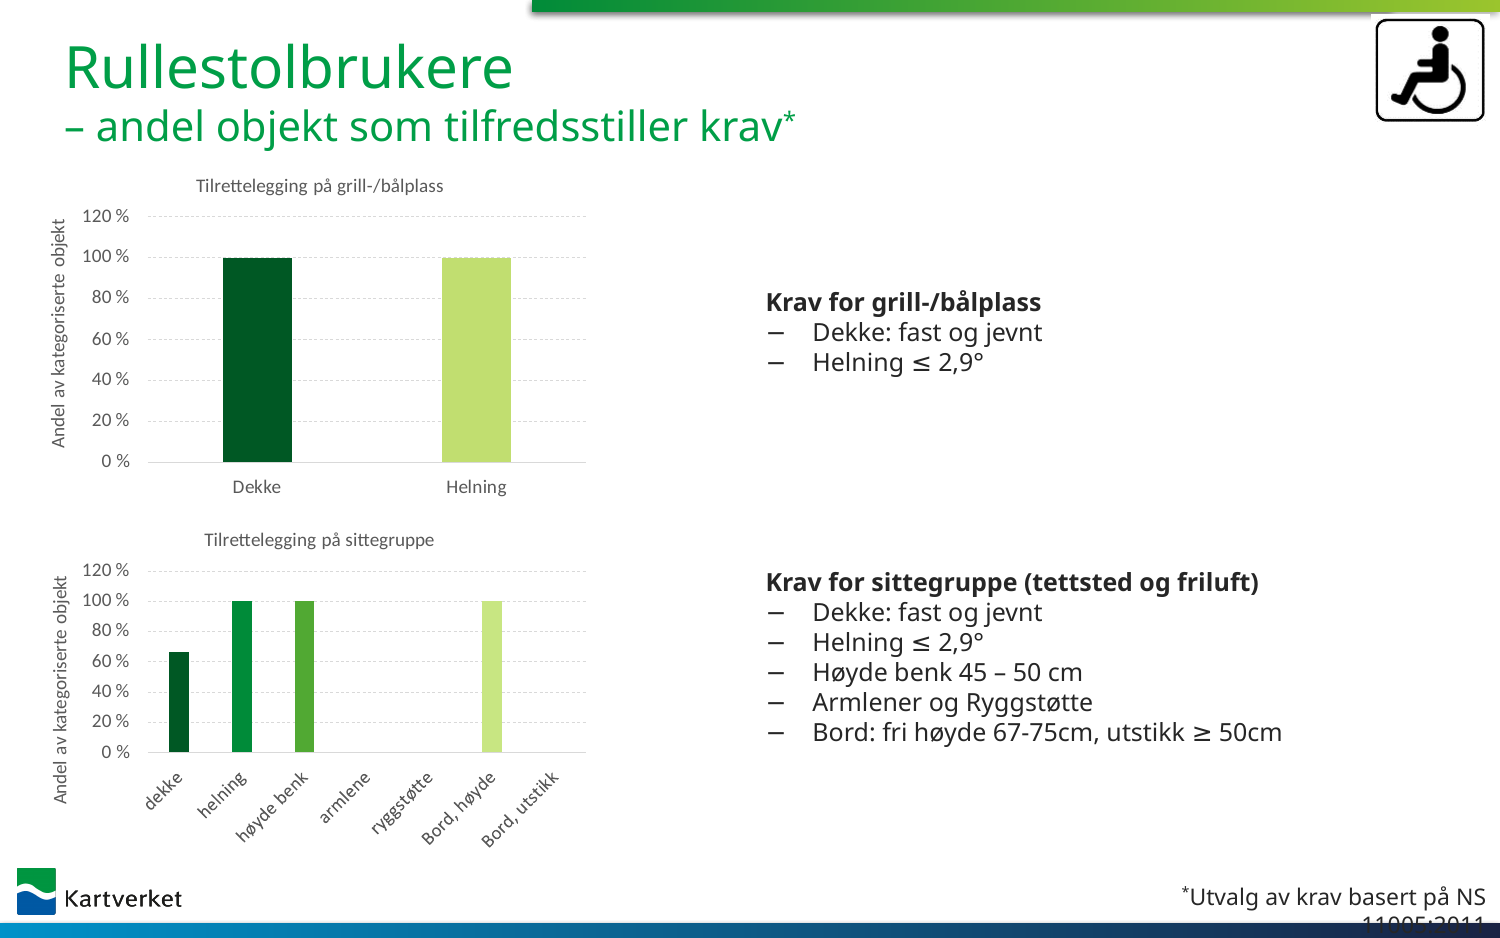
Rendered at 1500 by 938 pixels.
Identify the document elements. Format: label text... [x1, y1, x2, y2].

text_box Rullestolbrukere – andel objekt som tilfredsstiller krav* [49, 14, 1431, 158]
text_box Krav for sittegruppe (tettsted og friluft) Dekke: fast og jevnt Helning ≤ 2,9° Høyde benk 45 – 50 cm Armlener og Ryggstøtte Bord: fri høyde 67-75cm, utstikk ≥ 50cm [750, 559, 1500, 754]
text_box *Utvalg av krav basert på NS 11005:2011 [1068, 873, 1500, 938]
picture [41, 520, 597, 859]
picture [41, 166, 597, 505]
text_box Krav for grill-/bålplass Dekke: fast og jevnt Helning ≤ 2,9° [750, 279, 1452, 384]
picture [1371, 13, 1491, 127]
